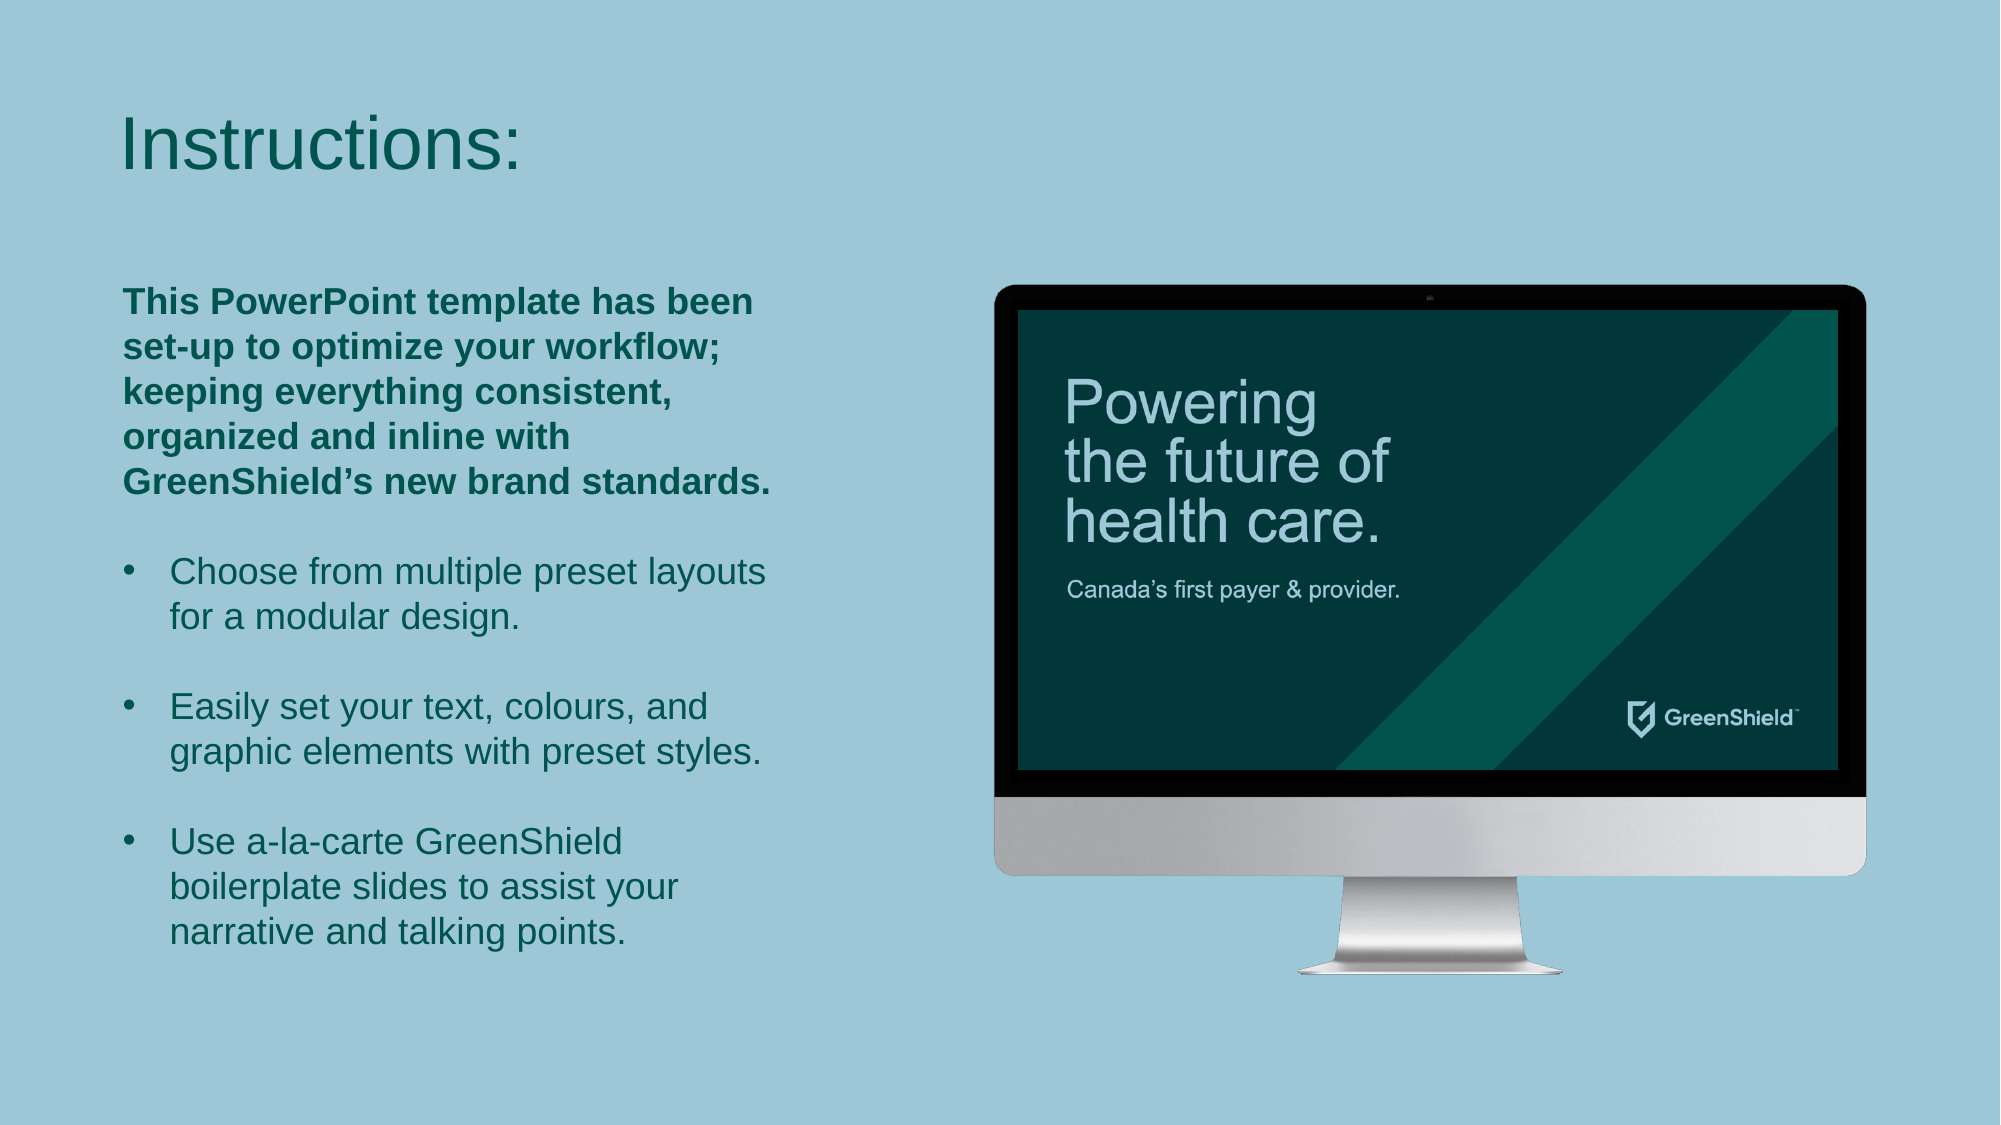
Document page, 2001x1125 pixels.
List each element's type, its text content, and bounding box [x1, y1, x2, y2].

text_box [968, 254, 1892, 987]
picture [1018, 310, 1838, 770]
text_box Instructions: [105, 87, 539, 192]
text_box This PowerPoint template has been set-up to optimize your workflow; keeping everything consistent, organized and inline with GreenShield’s new brand standards. Choose from multiple preset layouts for a modular design. Easily set your text, colours, and graphic elements with preset styles. Use a-la-carte GreenShield boilerplate slides to assist your narrative and talking points. [108, 270, 799, 960]
